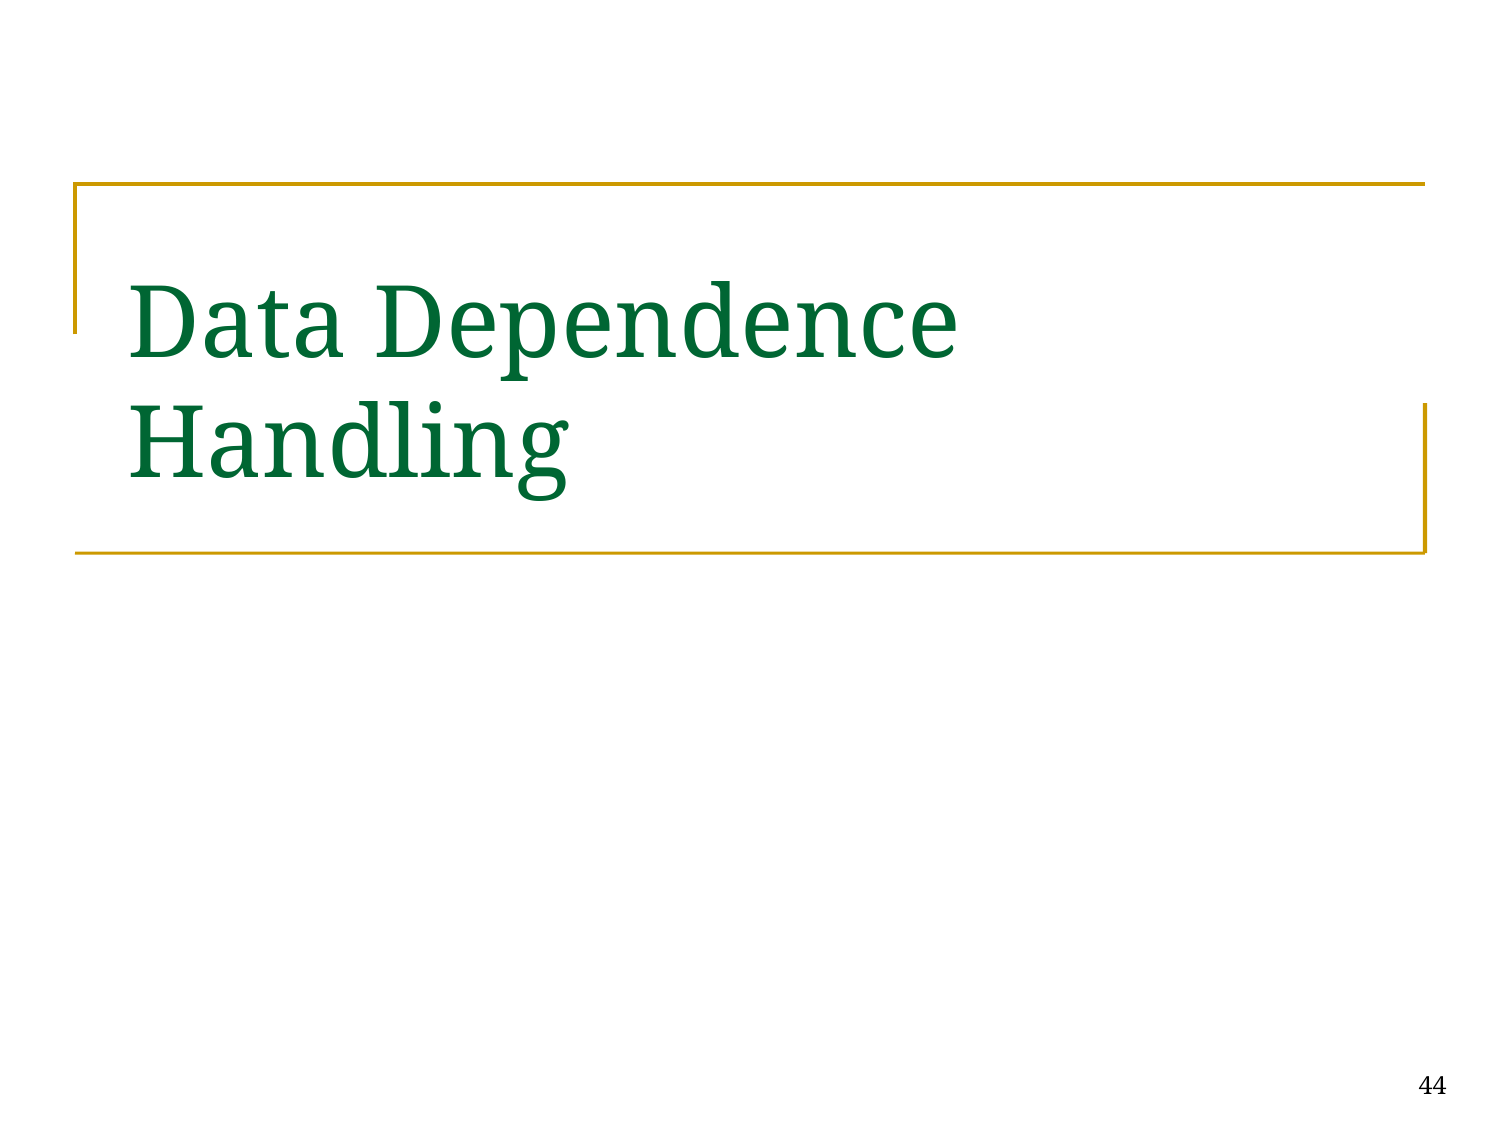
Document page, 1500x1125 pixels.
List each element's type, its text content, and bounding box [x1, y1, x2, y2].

title Data Dependence Handling [112, 249, 1438, 538]
slide_number 44 [1111, 1036, 1462, 1112]
